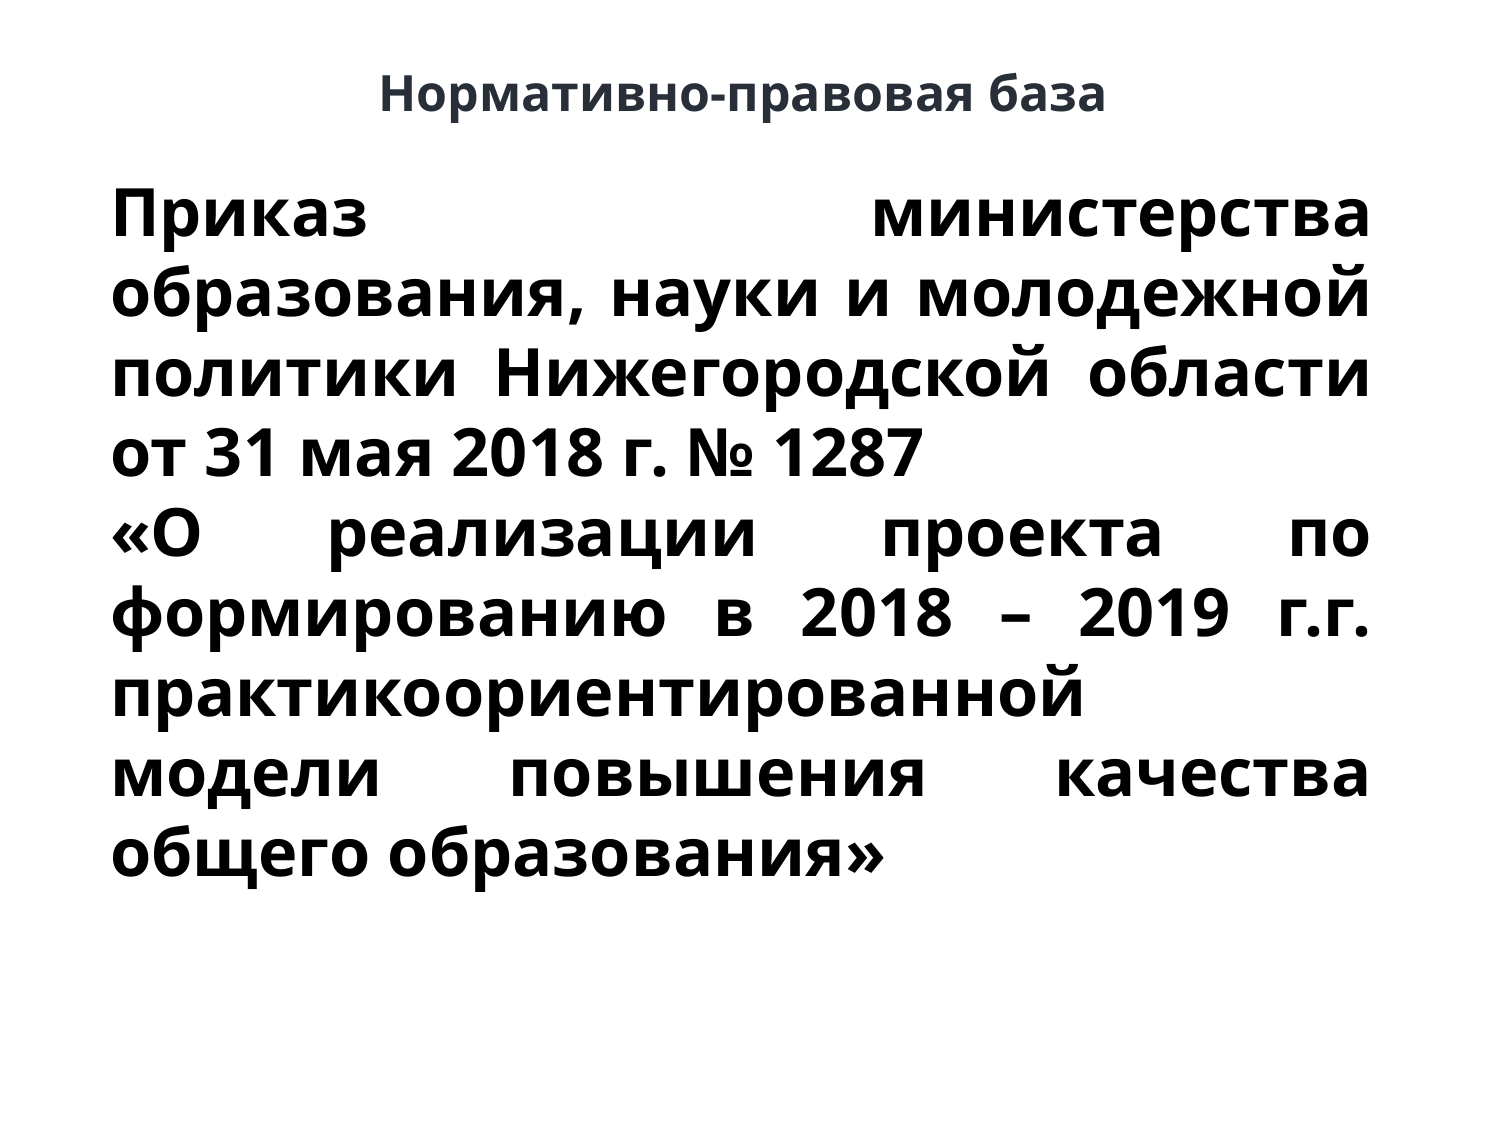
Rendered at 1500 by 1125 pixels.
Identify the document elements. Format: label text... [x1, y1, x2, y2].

text_box Приказ министерства образования, науки и молодежной политики Нижегородской области от 31 мая 2018 г. № 1287 «О реализации проекта по формированию в 2018 – 2019 г.г. практикоориентированной модели повышения качества общего образования» [95, 162, 1388, 898]
text_box Нормативно-правовая база [37, 53, 1449, 129]
